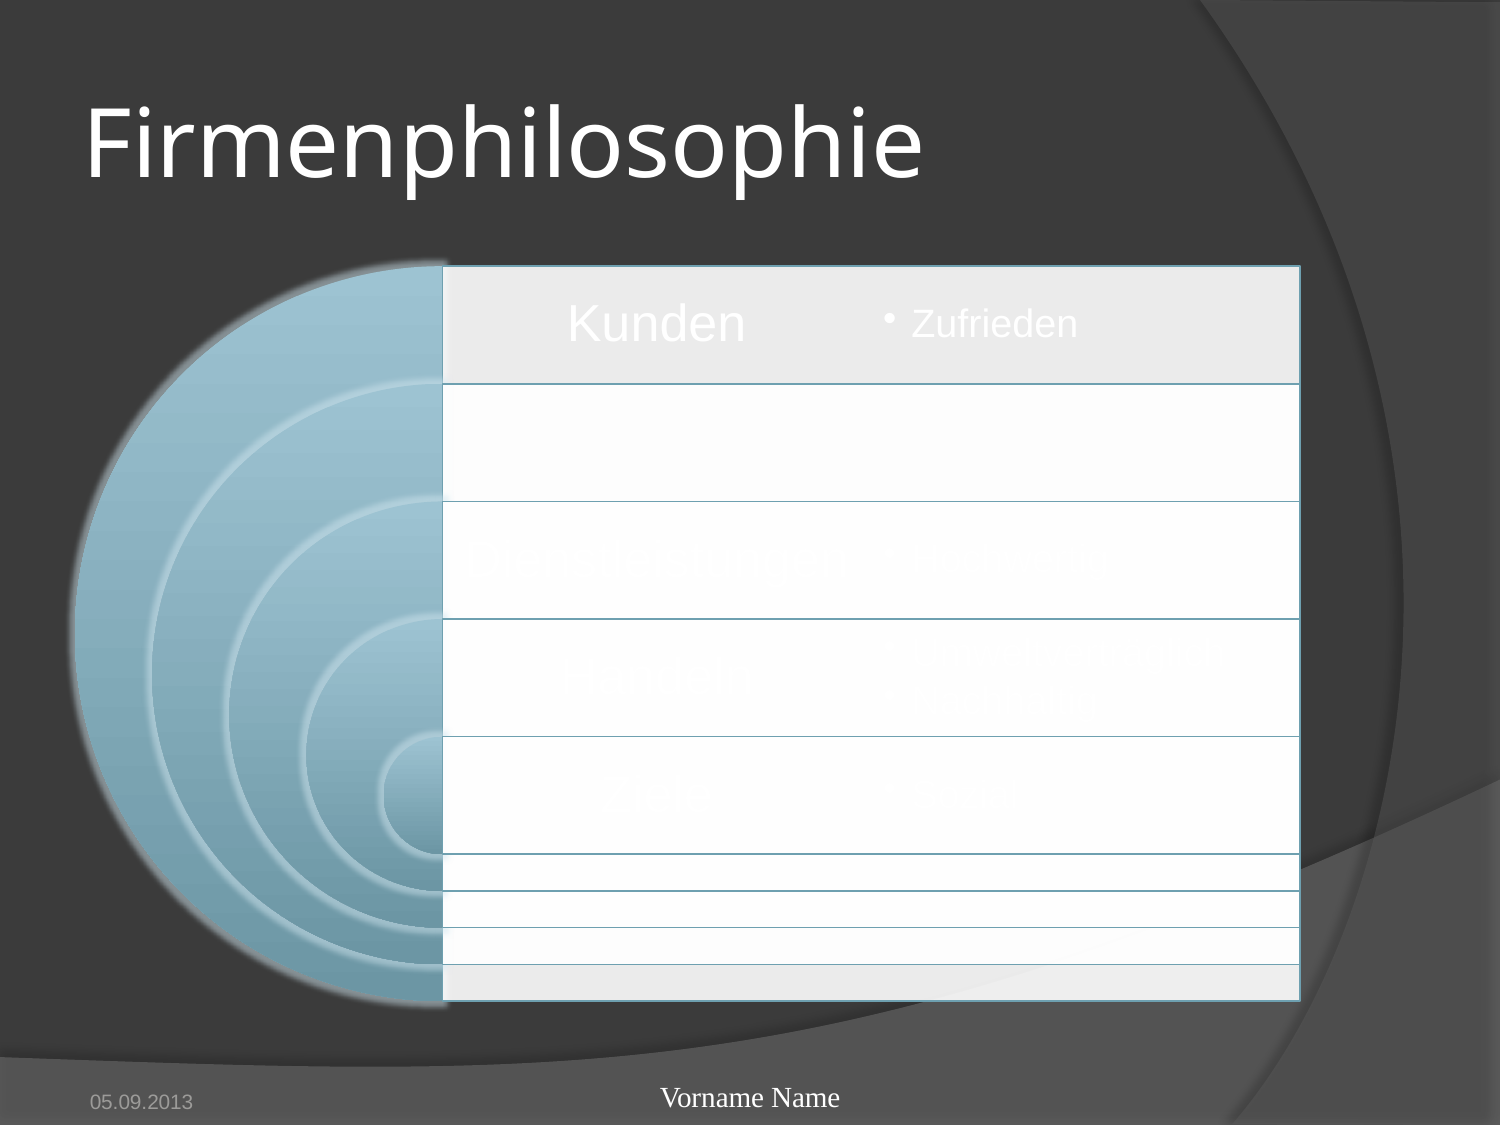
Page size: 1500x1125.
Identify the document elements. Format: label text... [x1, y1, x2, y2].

title Firmenphilosophie [75, 45, 1300, 233]
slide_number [75, 1053, 425, 1114]
footer Vorname Name [512, 1053, 988, 1114]
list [74, 262, 1301, 1006]
